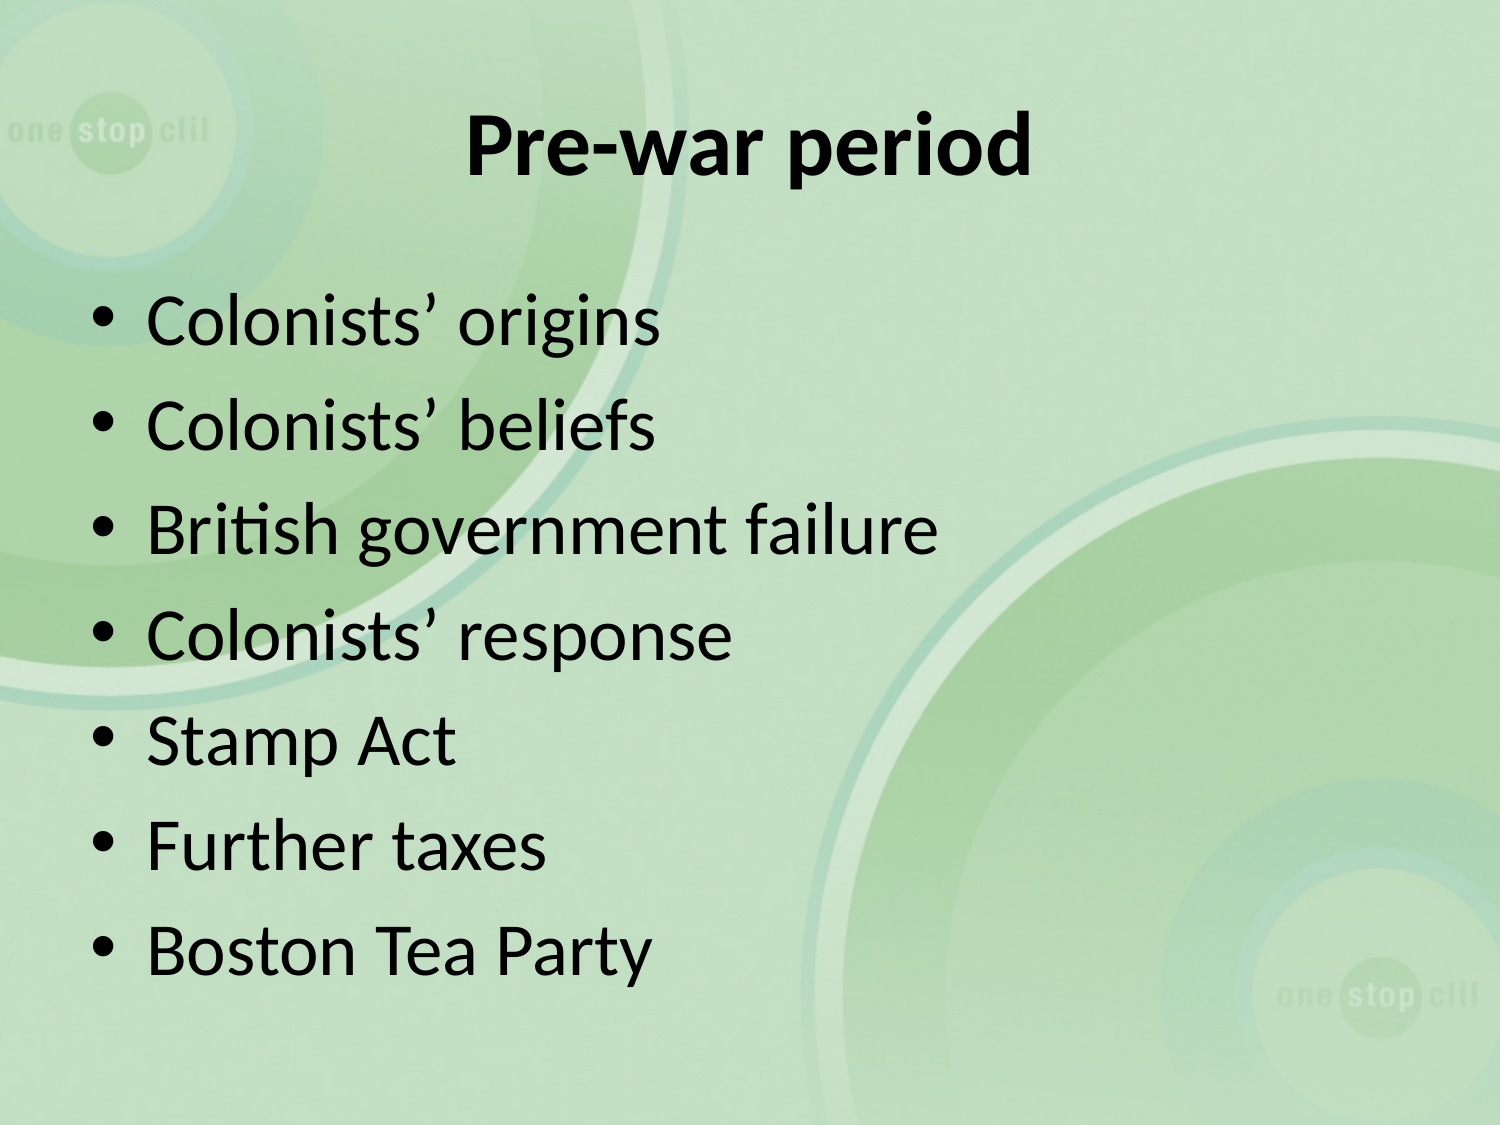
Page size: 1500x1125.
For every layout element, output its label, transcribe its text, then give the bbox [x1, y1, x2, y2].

list Colonists’ origins Colonists’ beliefs British government failure Colonists’ response Stamp Act Further taxes Boston Tea Party [74, 262, 1426, 1006]
picture [0, 0, 1500, 1125]
title Pre-war period [74, 44, 1426, 233]
